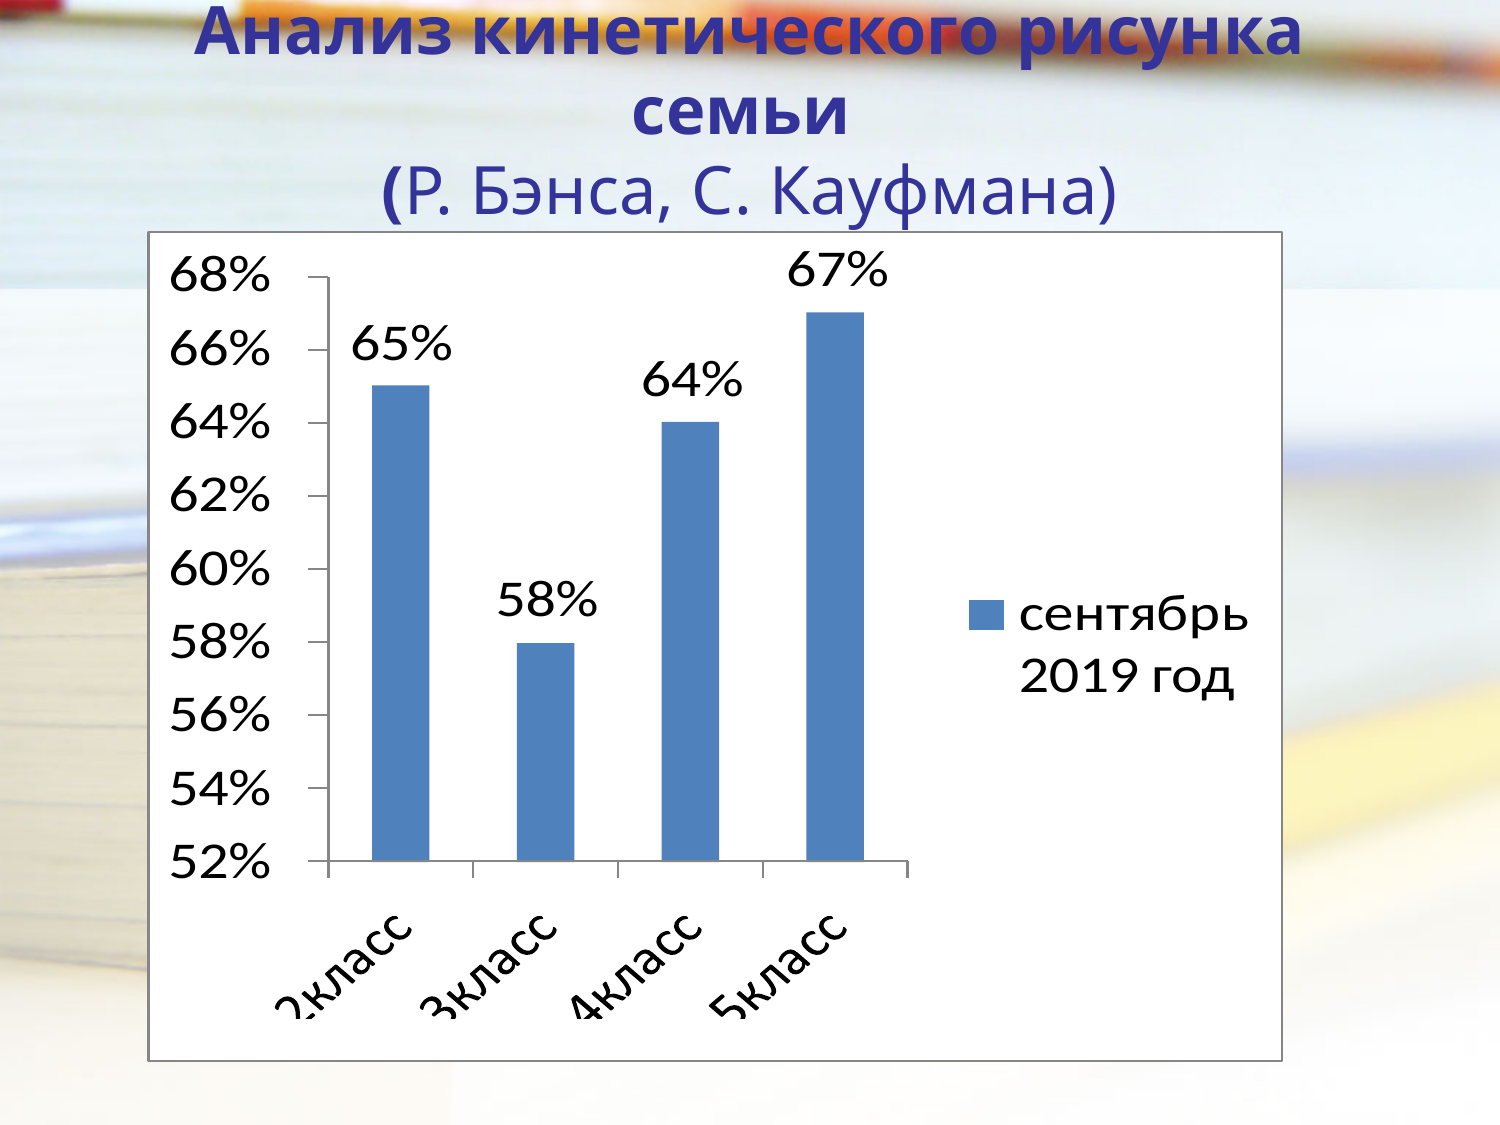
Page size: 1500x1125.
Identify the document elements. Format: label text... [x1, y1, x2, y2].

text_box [134, 219, 1294, 1071]
picture [0, 0, 1500, 1125]
title Анализ кинетического рисунка семьи (Р. Бэнса, С. Кауфмана) [76, 18, 1424, 276]
